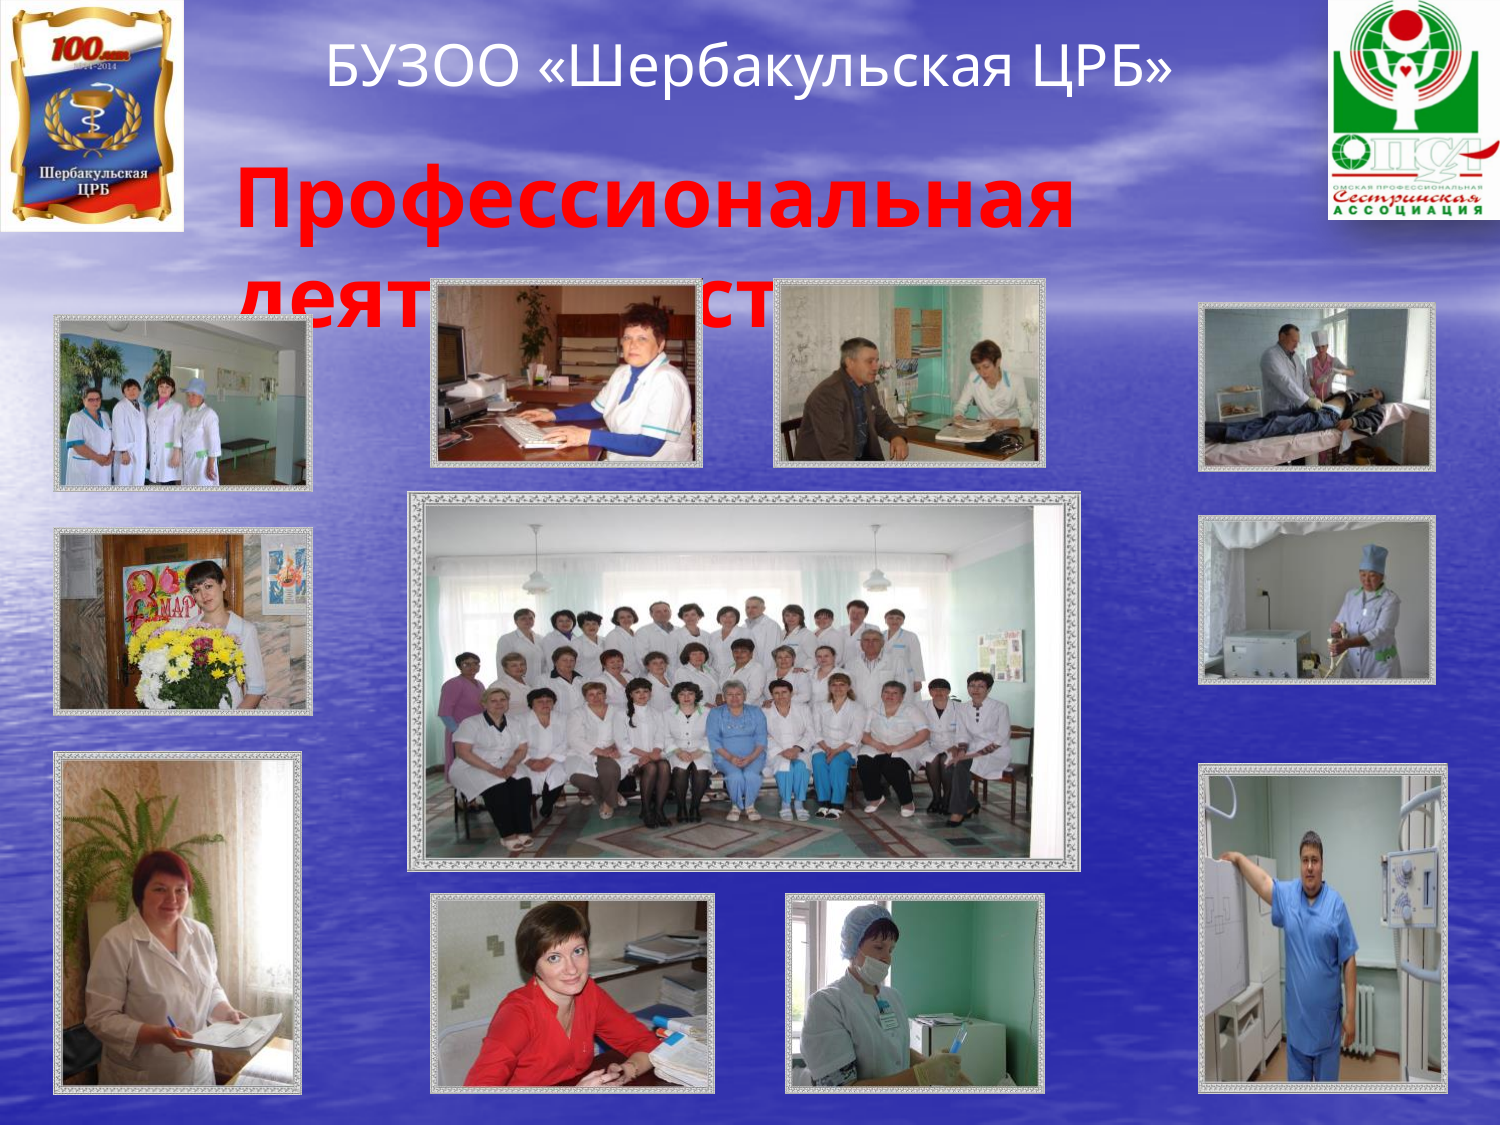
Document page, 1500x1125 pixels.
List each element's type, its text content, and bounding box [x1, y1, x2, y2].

picture [52, 751, 302, 1095]
picture [773, 278, 1046, 469]
picture [430, 892, 715, 1095]
title БУЗОО «Шербакульская ЦРБ» [184, 0, 1322, 126]
picture [52, 526, 313, 717]
picture [785, 892, 1046, 1095]
picture [0, 0, 184, 232]
picture [52, 314, 314, 492]
text_box Профессиональная деятельность [218, 137, 1459, 352]
picture [1198, 515, 1436, 685]
picture [1328, 0, 1500, 221]
picture [407, 491, 1081, 872]
picture [430, 278, 703, 468]
picture [1198, 302, 1436, 472]
picture [1198, 762, 1448, 1095]
